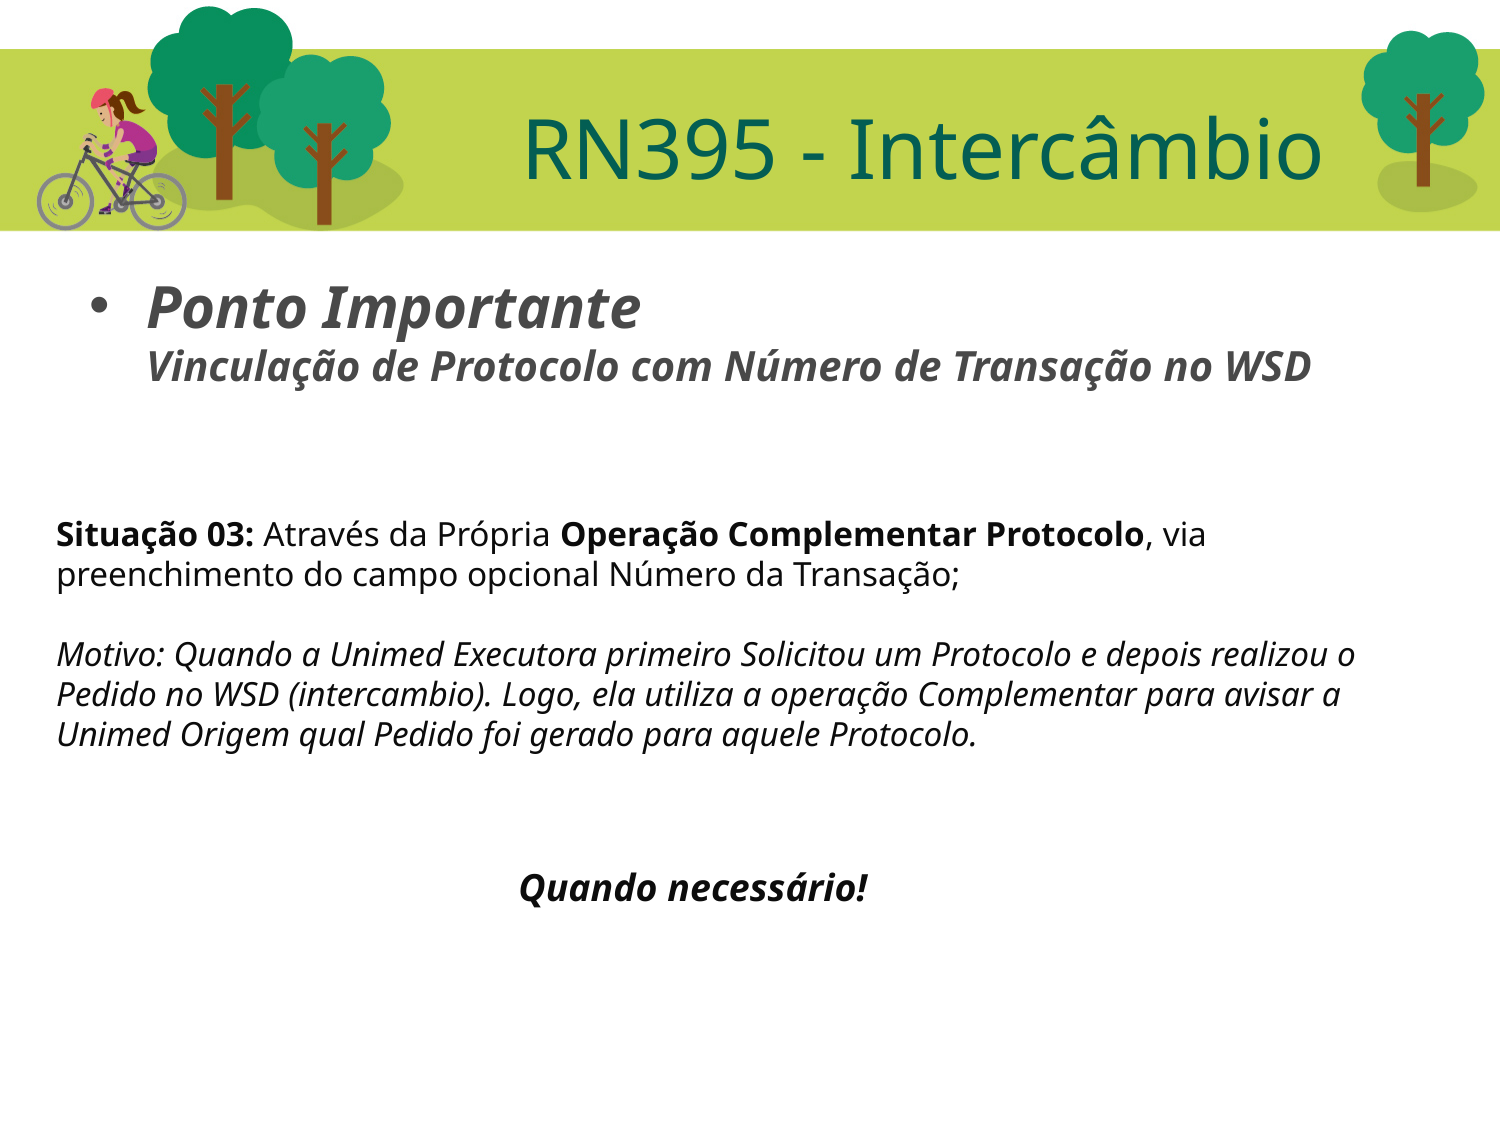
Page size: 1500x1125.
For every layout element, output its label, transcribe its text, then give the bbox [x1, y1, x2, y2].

list Ponto Importante Vinculação de Protocolo com Número de Transação no WSD [75, 760, 1425, 1005]
list Ponto Importante Vinculação de Protocolo com Número de Transação no WSD [75, 262, 1425, 505]
text_box Situação 03: Através da Própria Operação Complementar Protocolo, via preenchimento do campo opcional Número da Transação; Motivo: Quando a Unimed Executora primeiro Solicitou um Protocolo e depois realizou o Pedido no WSD (intercambio). Logo, ela utiliza a operação Complementar para avisar a Unimed Origem qual Pedido foi gerado para aquele Protocolo. [41, 505, 1459, 760]
picture [0, 0, 1500, 1125]
text_box Quando necessário! [503, 856, 883, 916]
title RN395 - Intercâmbio [395, 89, 1341, 232]
